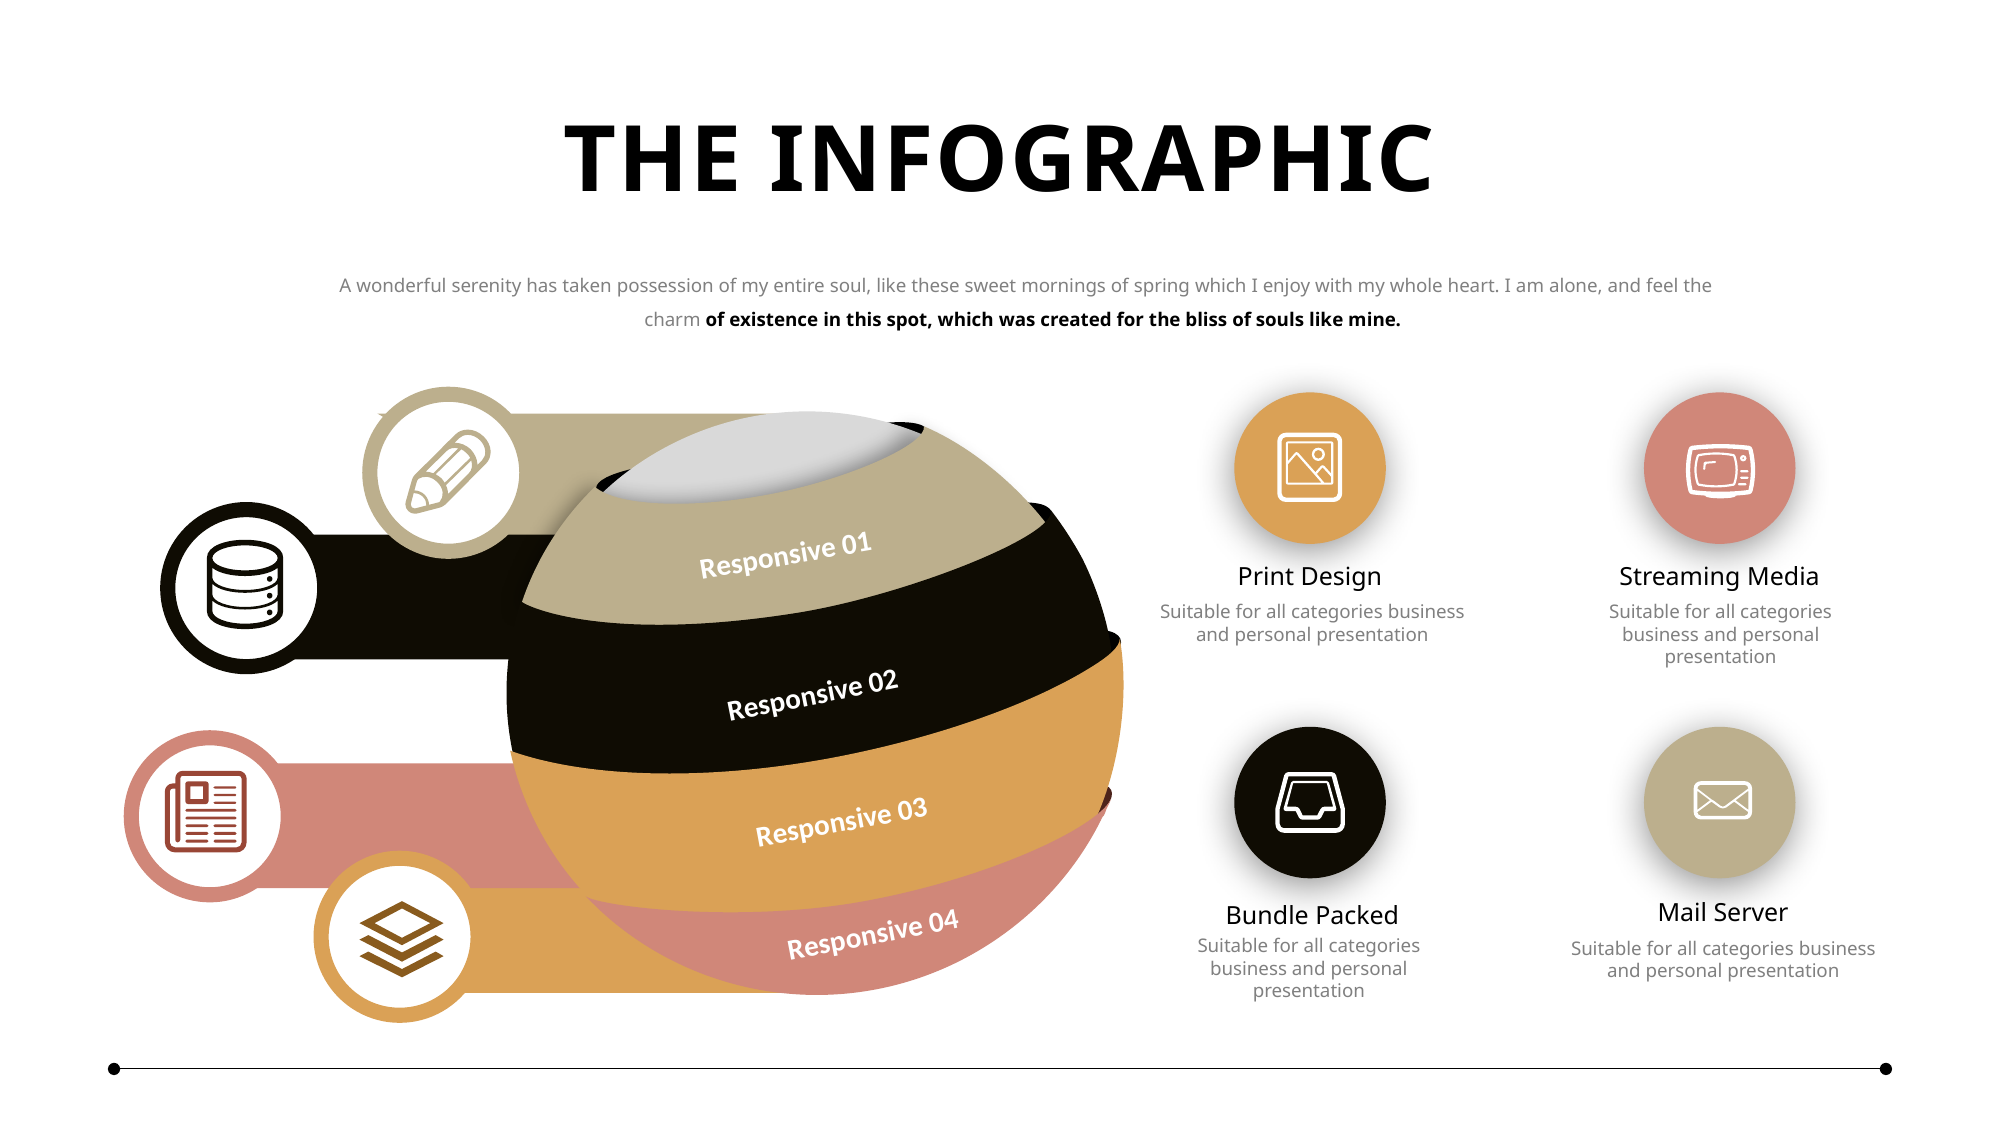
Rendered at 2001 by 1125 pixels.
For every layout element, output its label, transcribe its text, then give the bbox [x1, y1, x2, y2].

text_box THE INFOGRAPHIC [548, 92, 1452, 217]
text_box Mail Server [1642, 889, 1804, 929]
text_box Bundle Packed [1210, 891, 1415, 926]
text_box Suitable for all categories business and personal presentation [1149, 592, 1487, 653]
text_box Suitable for all categories business and personal presentation [1553, 592, 1888, 675]
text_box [1277, 432, 1343, 502]
text_box Suitable for all categories business and personal presentation [1546, 929, 1900, 990]
text_box [1693, 781, 1753, 820]
text_box Suitable for all categories business and personal presentation [1149, 926, 1476, 1010]
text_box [1275, 772, 1345, 833]
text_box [131, 370, 1149, 1033]
text_box [1233, 725, 1387, 880]
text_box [1685, 444, 1756, 499]
text_box [1642, 391, 1797, 545]
text_box [1233, 391, 1387, 545]
text_box A wonderful serenity has taken possession of my entire soul, like these sweet mornings of spring which I enjoy with my whole heart. I am alone, and feel the charm of existence in this spot, which was created for the bliss of souls like mine. [314, 255, 1736, 338]
text_box [1642, 725, 1797, 880]
text_box Print Design [1222, 553, 1398, 592]
text_box Streaming Media [1604, 553, 1835, 592]
